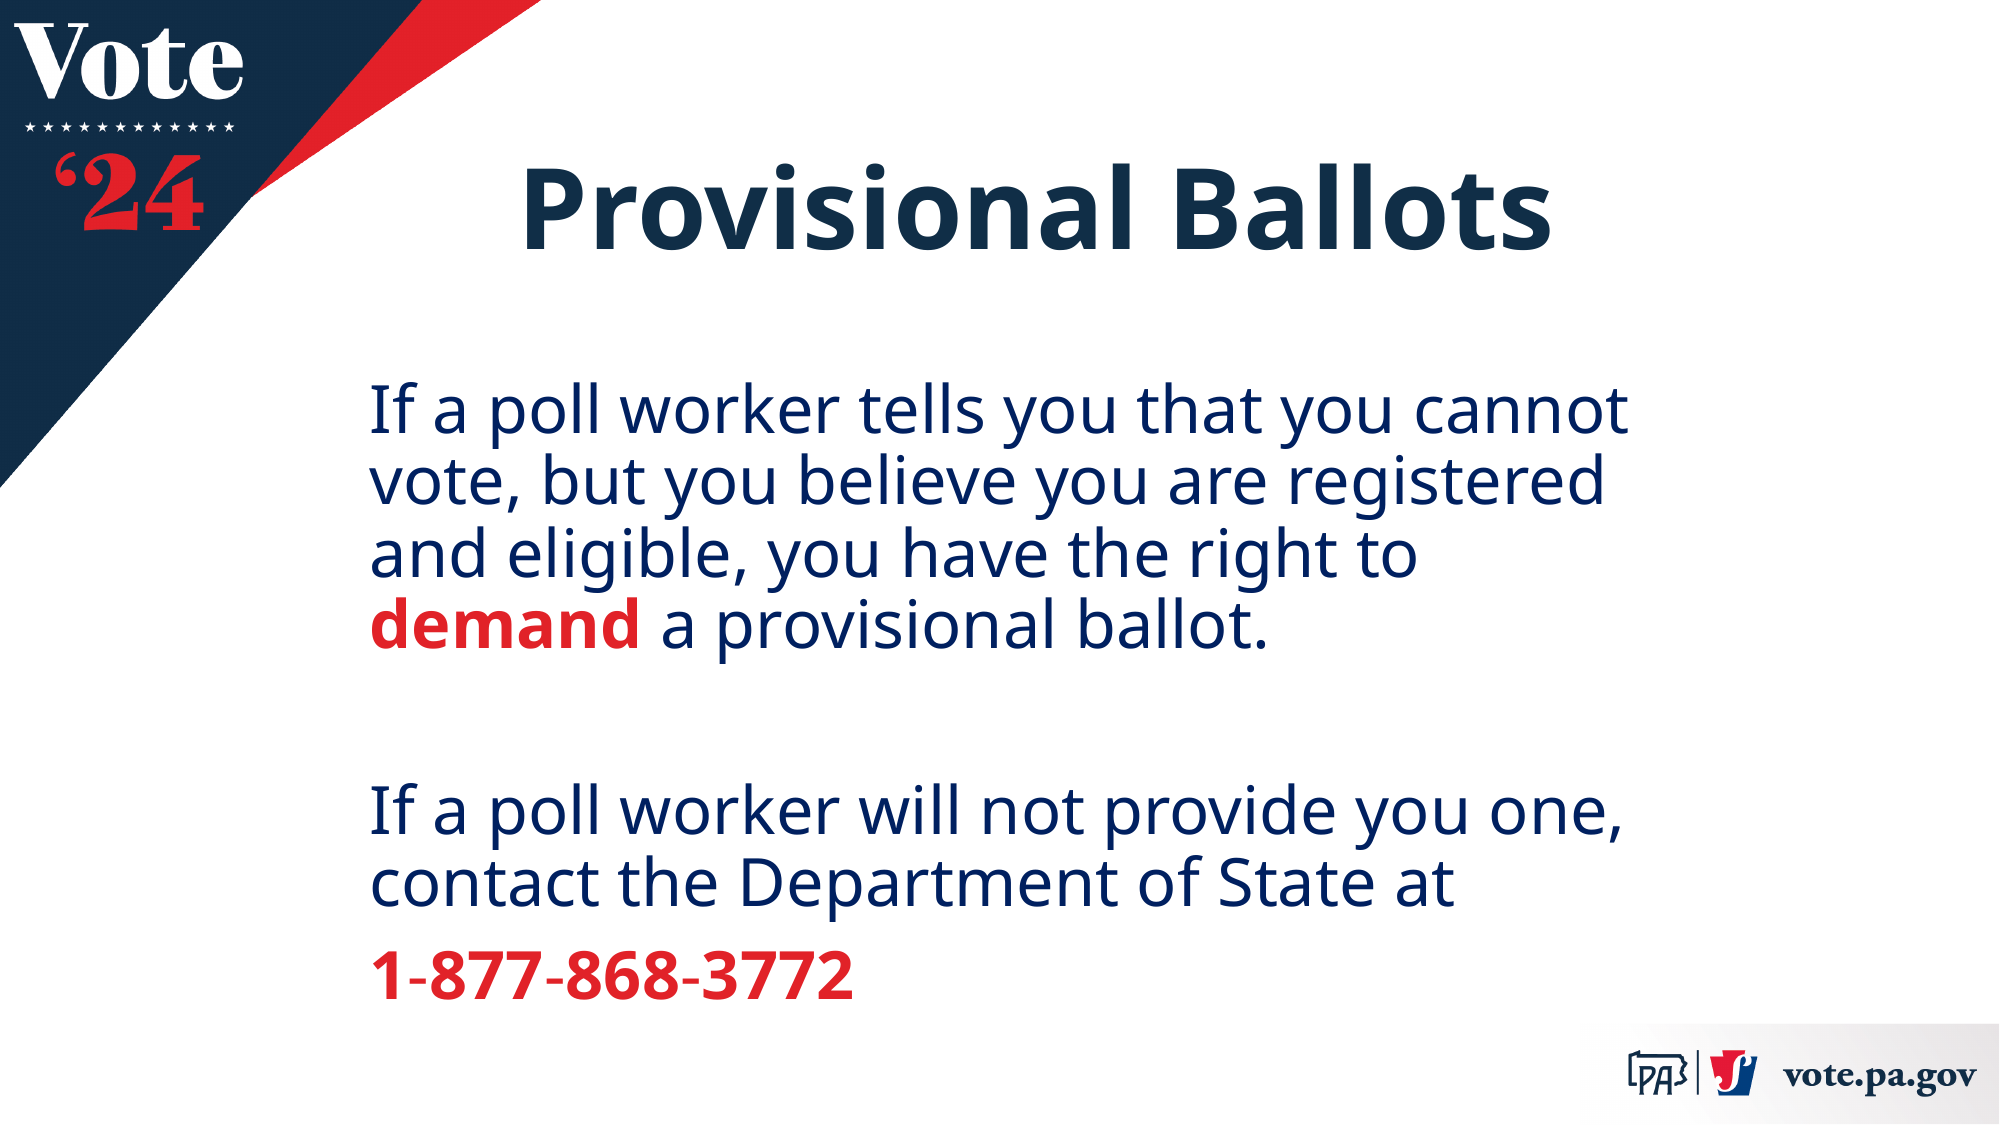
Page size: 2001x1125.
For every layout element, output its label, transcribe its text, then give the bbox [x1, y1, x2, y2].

picture [1467, 919, 2000, 1125]
text_box If a poll worker tells you that you cannot vote, but you believe you are registered and eligible, you have the right to demand a provisional ballot. If a poll worker will not provide you one, contact the Department of State at 1-877-868-3772 [354, 267, 1748, 982]
picture [0, 0, 588, 535]
text_box Provisional Ballots [285, 104, 1817, 323]
